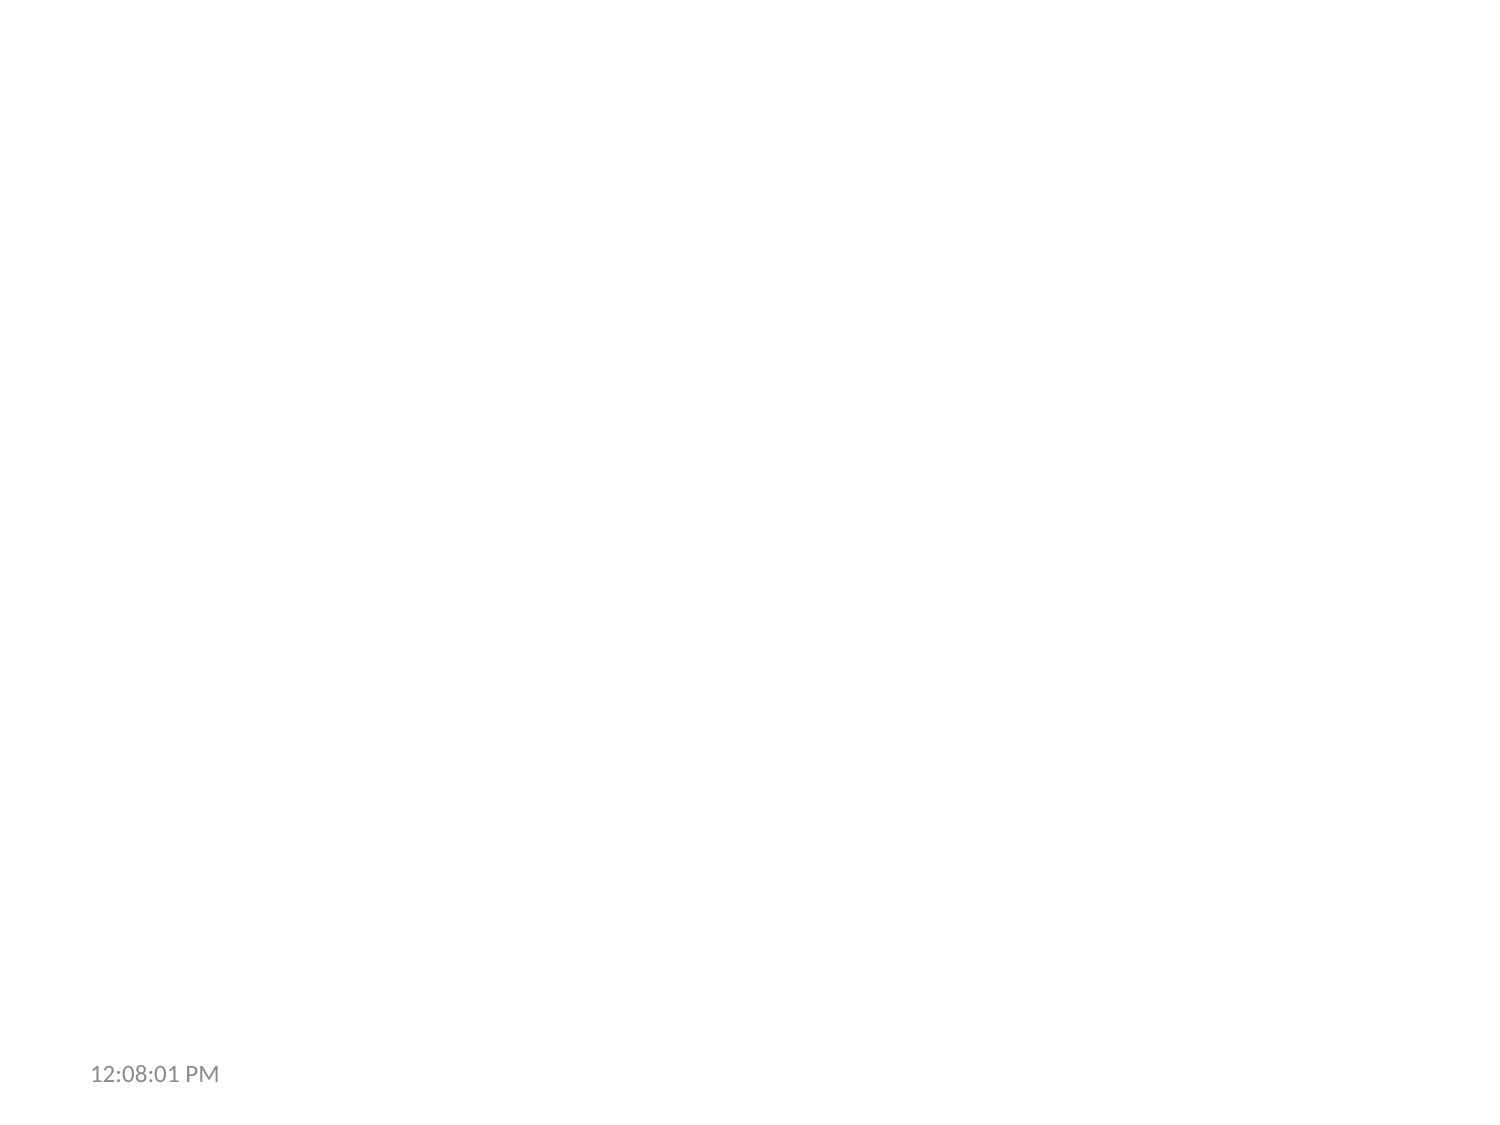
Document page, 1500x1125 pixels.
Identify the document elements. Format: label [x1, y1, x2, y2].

slide_number [75, 1042, 425, 1103]
